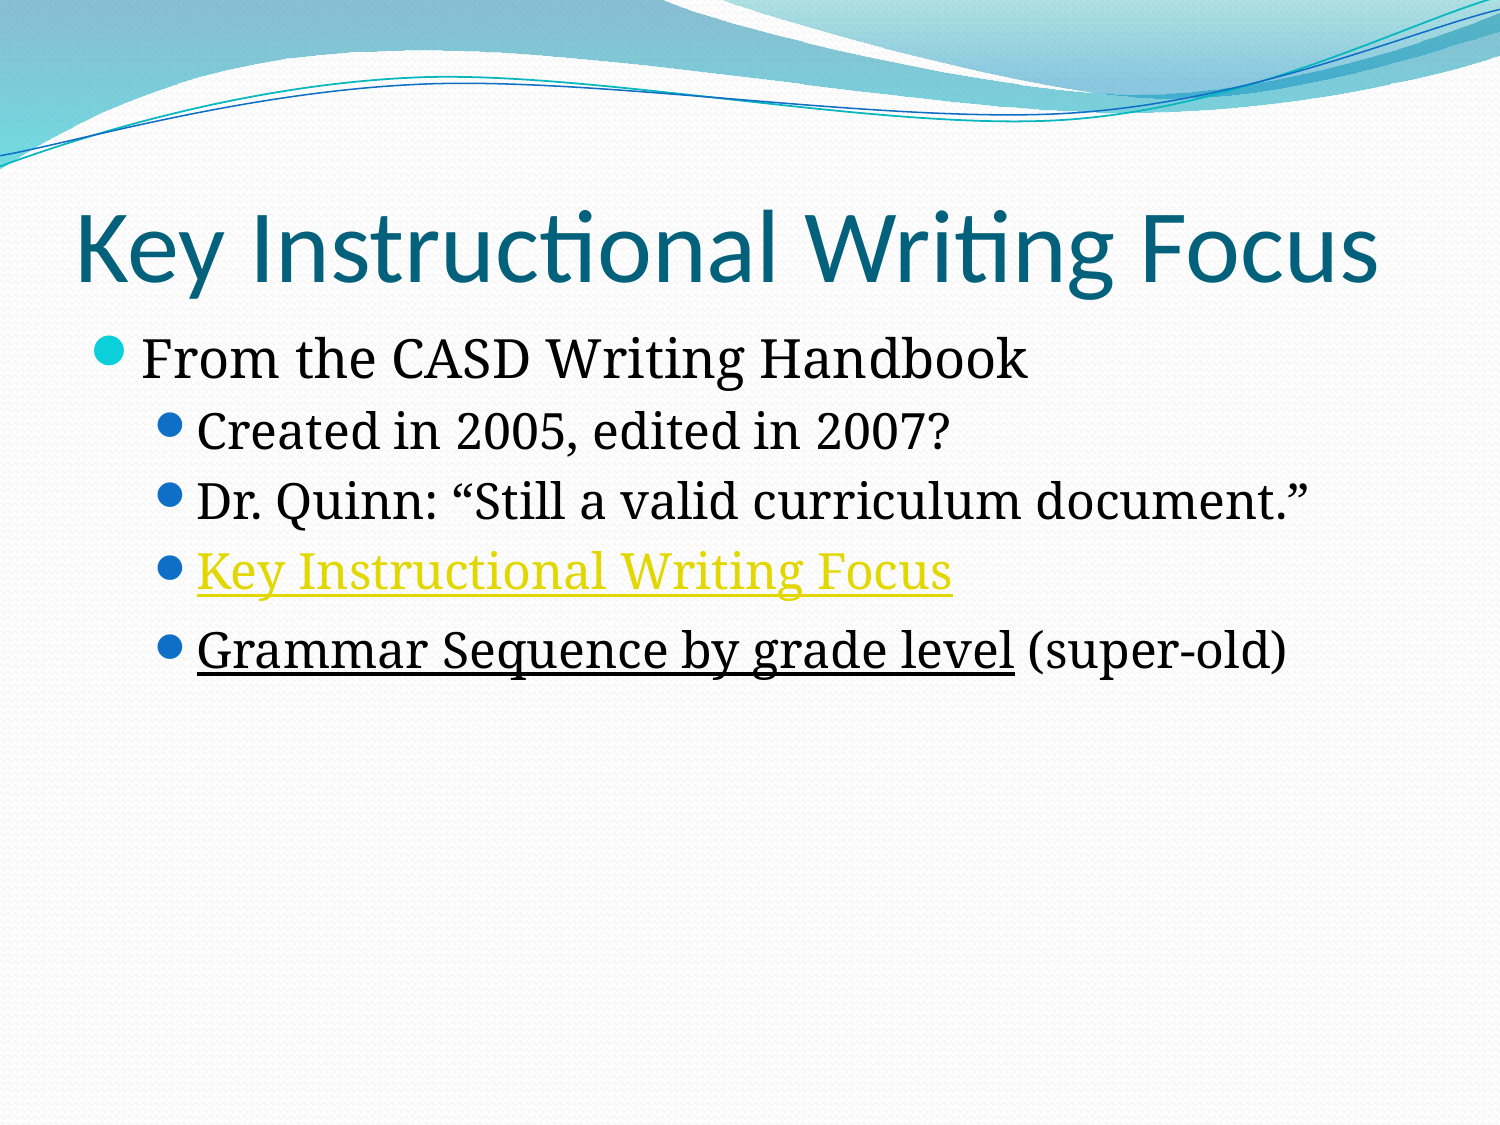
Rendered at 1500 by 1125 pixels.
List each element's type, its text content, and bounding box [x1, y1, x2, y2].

list From the CASD Writing Handbook Created in 2005, edited in 2007? Dr. Quinn: “Still a valid curriculum document.” Key Instructional Writing Focus Grammar Sequence by grade level (super-old) [75, 317, 1425, 1038]
title Key Instructional Writing Focus [75, 115, 1425, 303]
